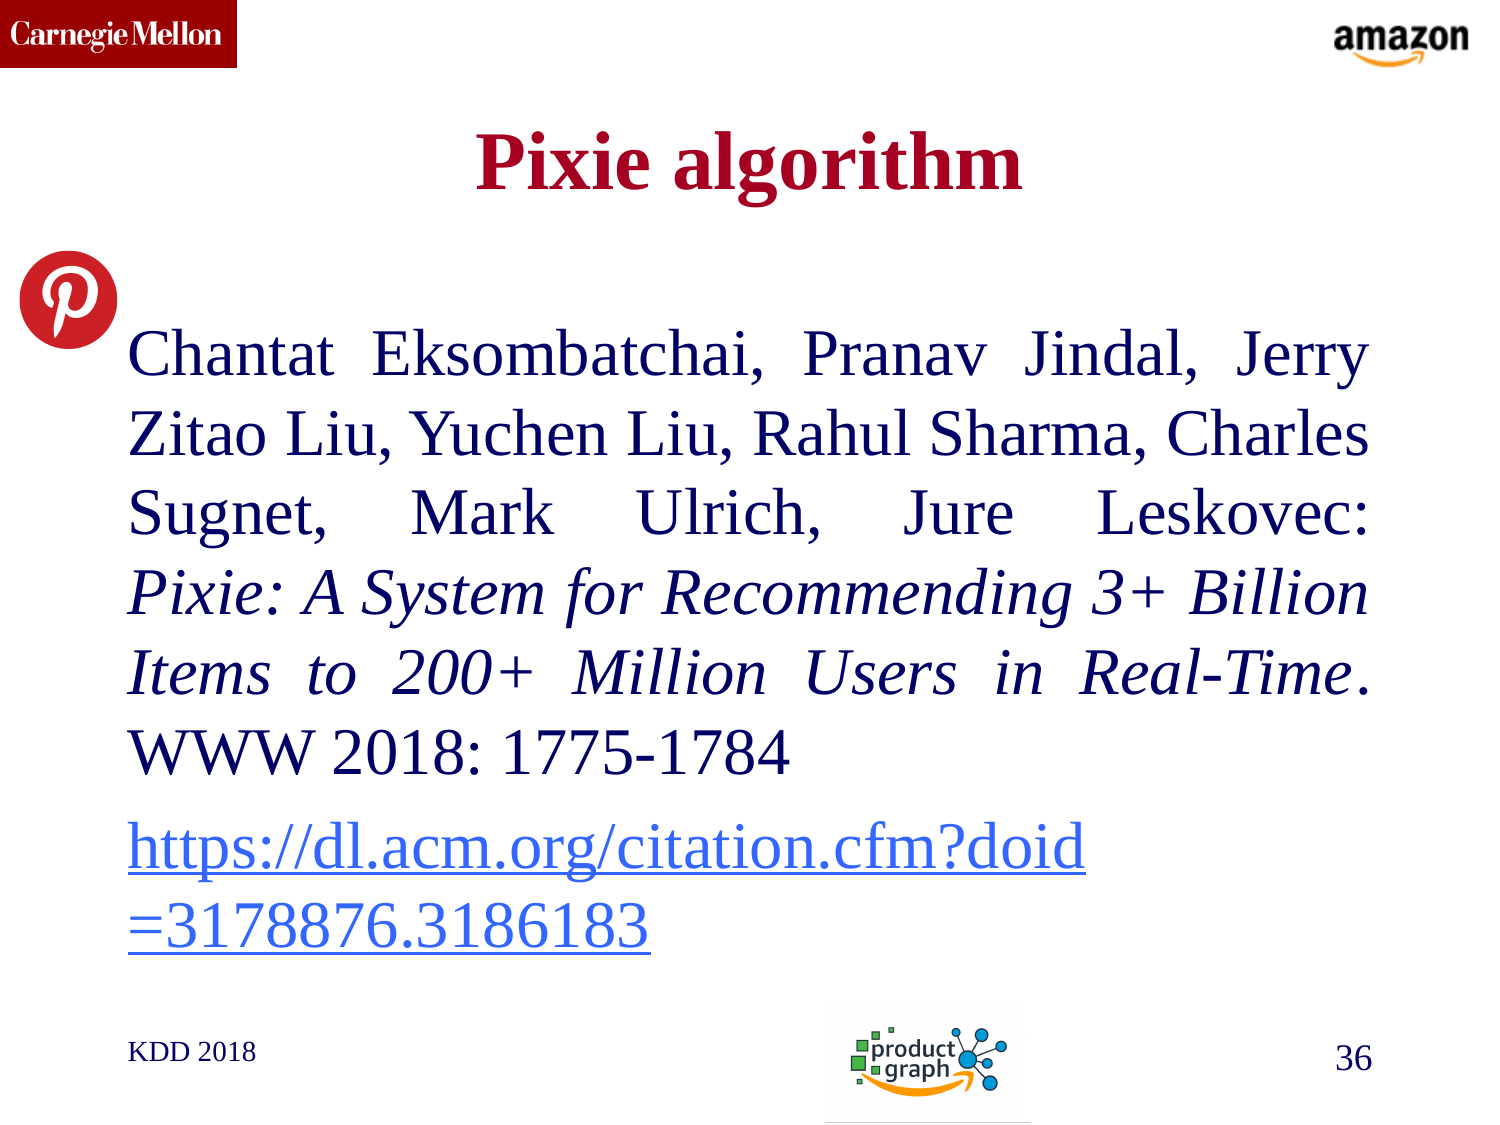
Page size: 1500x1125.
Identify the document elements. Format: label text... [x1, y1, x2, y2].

title Pixie algorithm [112, 99, 1388, 213]
picture [0, 249, 160, 352]
picture [0, 0, 237, 68]
slide_number 36 [1074, 1024, 1388, 1101]
picture [1322, 4, 1484, 88]
list Chantat Eksombatchai, Pranav Jindal, Jerry Zitao Liu, Yuchen Liu, Rahul Sharma, Charles Sugnet, Mark Ulrich, Jure Leskovec: Pixie: A System for Recommending 3+ Billion Items to 200+ Million Users in Real-Time. WWW 2018: 1775-1784 https://dl.acm.org/citation.cfm?doid=3178876.3186183 [112, 300, 1388, 1064]
slide_number KDD 2018 [112, 1024, 426, 1101]
